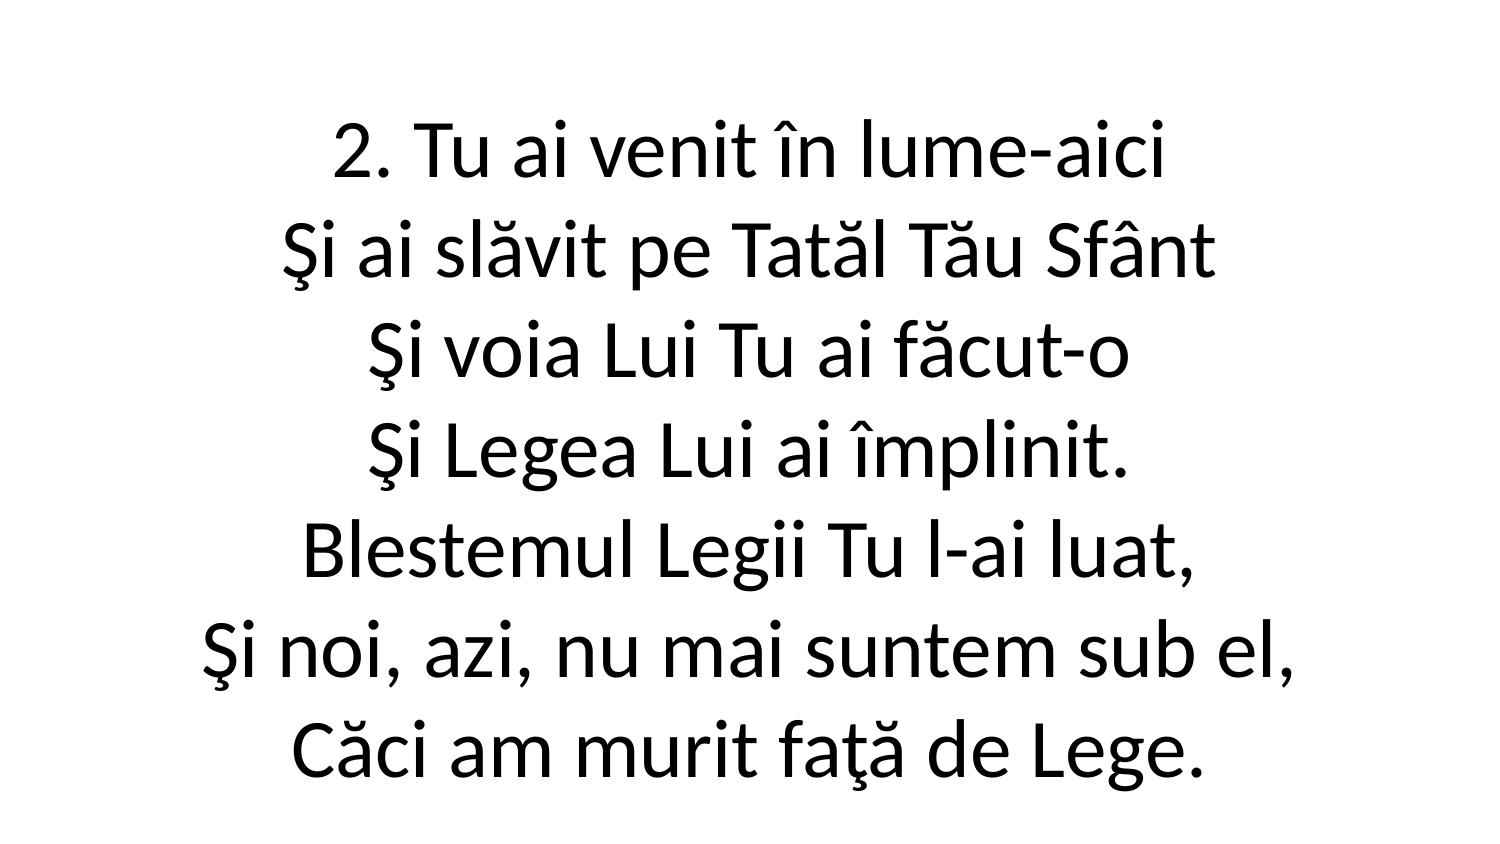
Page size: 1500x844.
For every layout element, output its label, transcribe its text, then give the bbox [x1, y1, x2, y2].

text_box 2. Tu ai venit în lume-aici Şi ai slăvit pe Tatăl Tău Sfânt Şi voia Lui Tu ai făcut-o Şi Legea Lui ai împlinit. Blestemul Legii Tu l-ai luat, Şi noi, azi, nu mai suntem sub el, Căci am murit faţă de Lege. [186, 42, 1314, 802]
